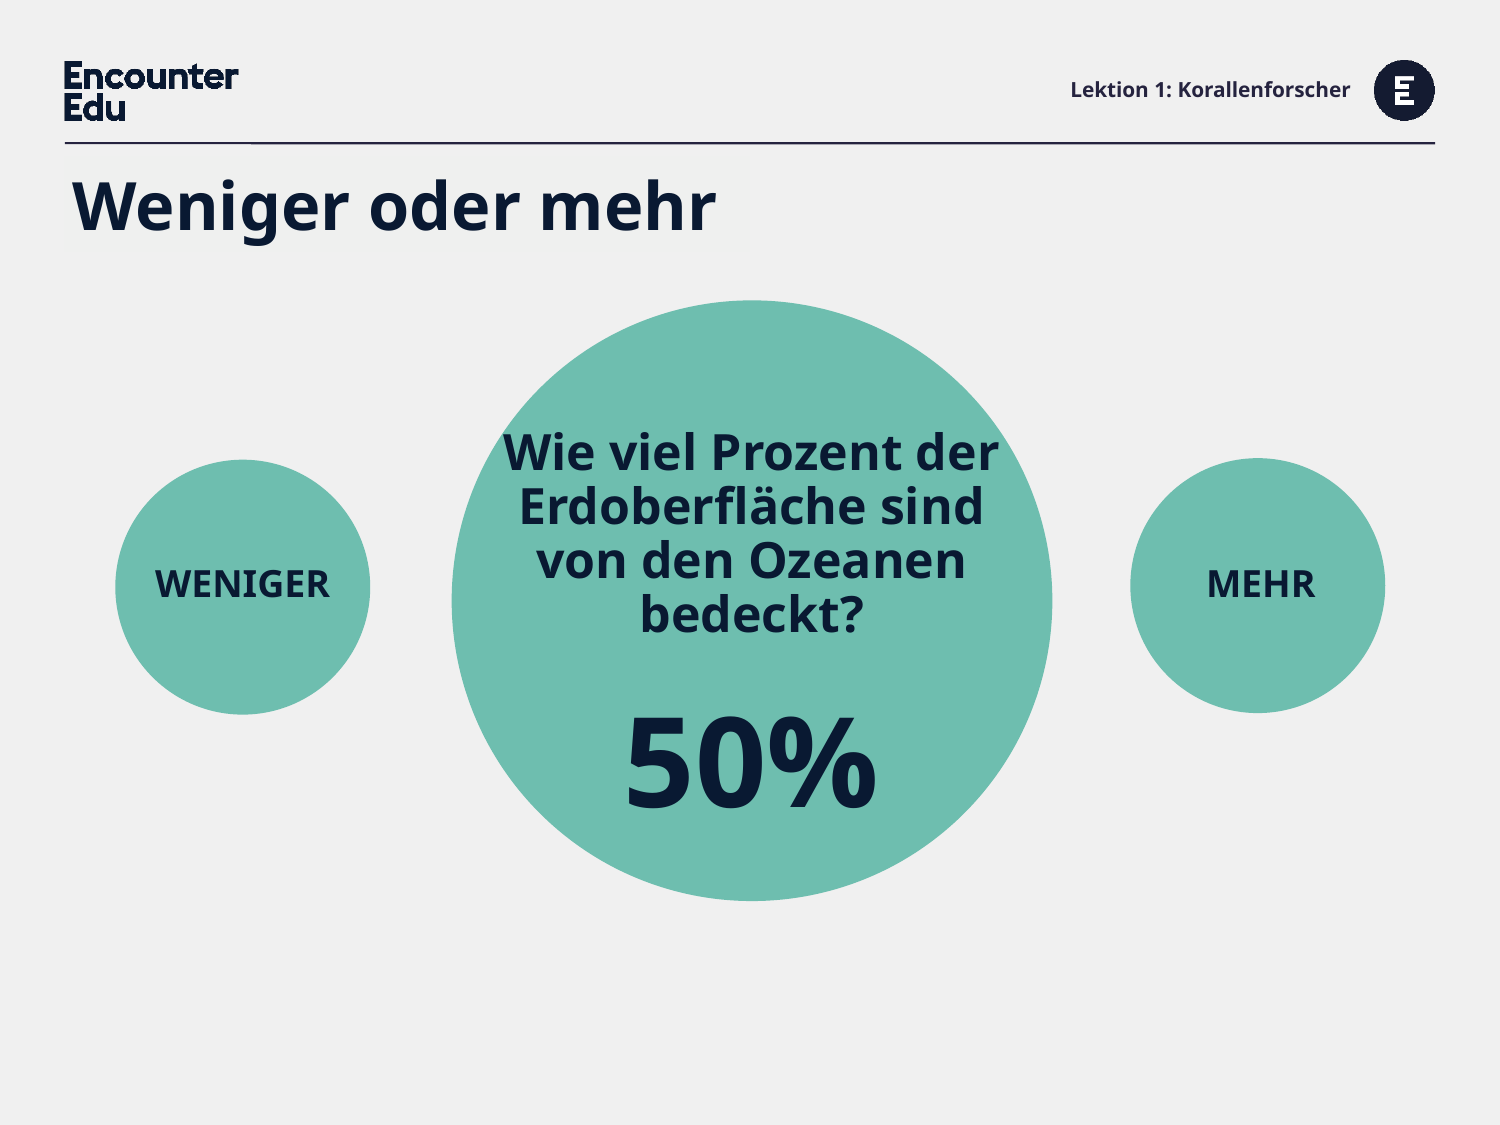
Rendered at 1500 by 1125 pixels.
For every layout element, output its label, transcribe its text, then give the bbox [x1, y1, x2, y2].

list WENIGER [64, 515, 421, 656]
text_box Weniger oder mehr [64, 156, 750, 252]
list Wie viel Prozent der Erdoberfläche sind von den Ozeanen bedeckt? [482, 419, 1021, 602]
title Lektion 1: Korallenforscher [749, 67, 1359, 114]
list 50% [482, 691, 1021, 874]
picture [1372, 58, 1436, 122]
text_box MEHR [1083, 516, 1439, 655]
picture [60, 59, 243, 122]
